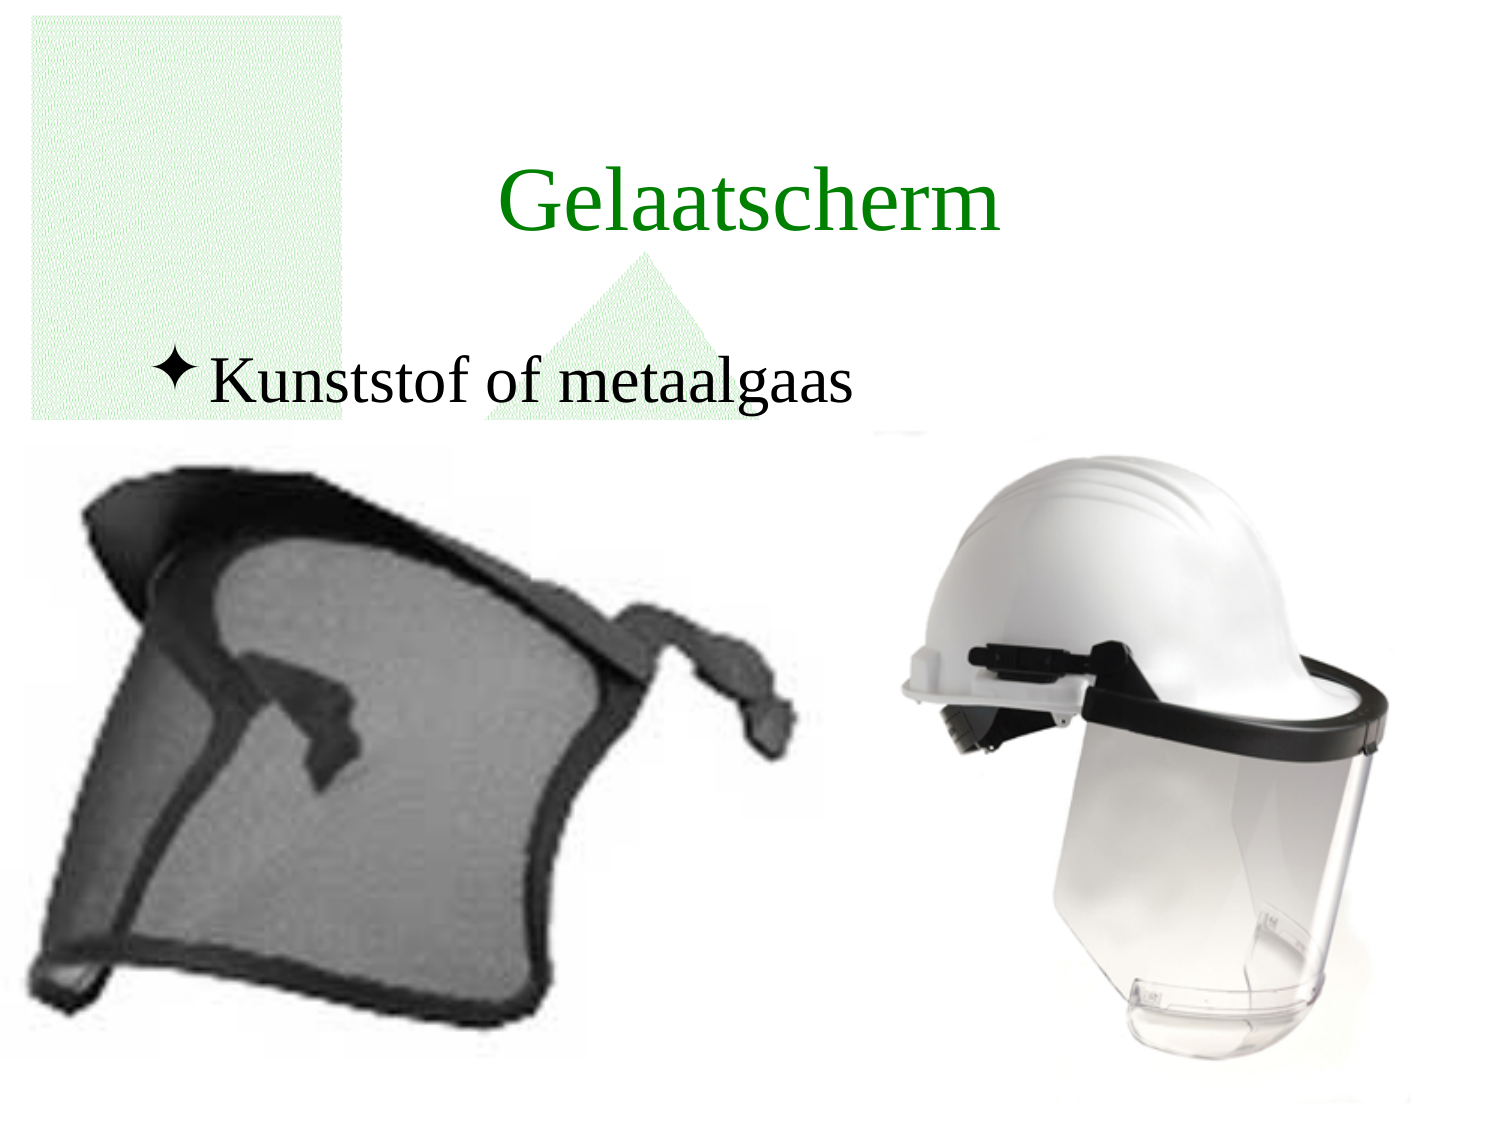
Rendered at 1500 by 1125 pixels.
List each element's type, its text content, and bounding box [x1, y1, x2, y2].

title Gelaatscherm [112, 99, 1388, 288]
picture [0, 0, 1500, 1125]
list Kunststof of metaalgaas [116, 327, 1392, 419]
